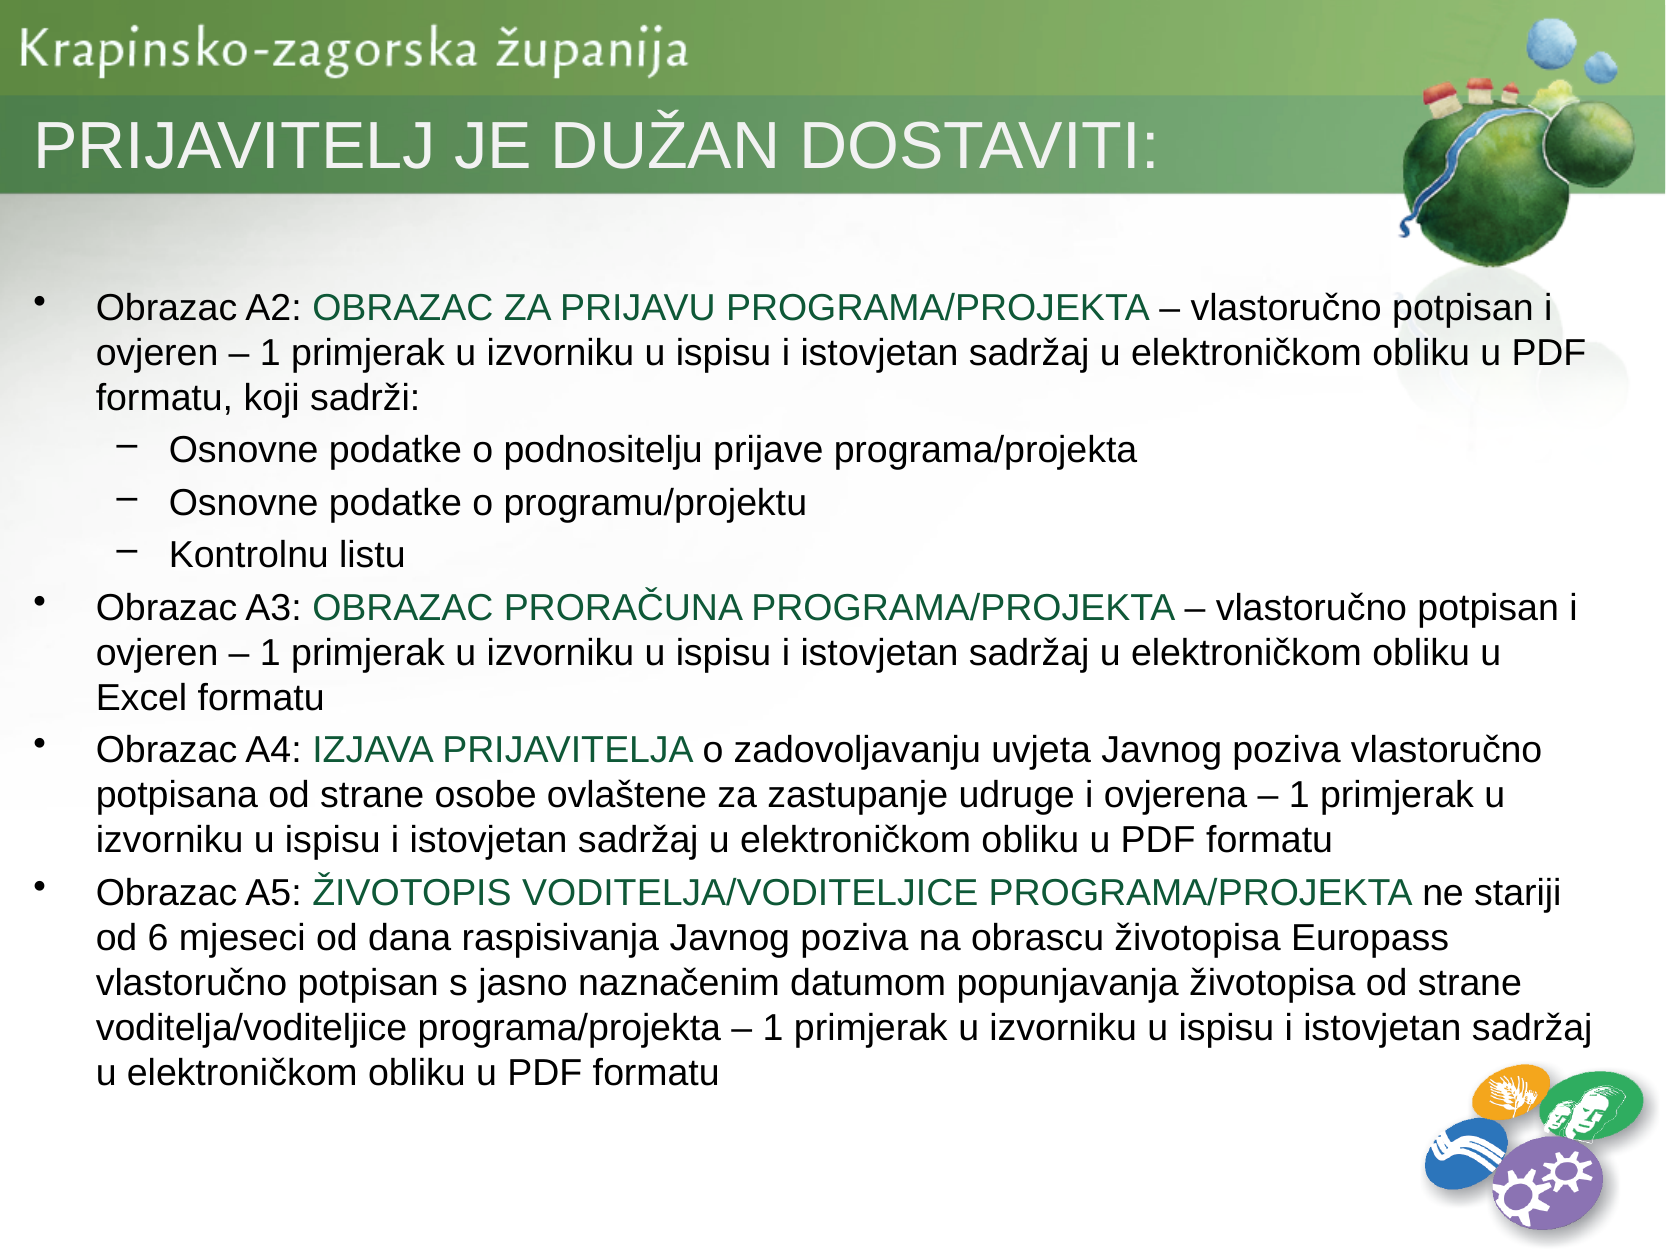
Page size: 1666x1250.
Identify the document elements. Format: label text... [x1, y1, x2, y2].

list PRIJAVITELJ JE DUŽAN DOSTAVITI: Obrazac A2: OBRAZAC ZA PRIJAVU PROGRAMA/PROJEKTA – vlastoručno potpisan i ovjeren – 1 primjerak u izvorniku u ispisu i istovjetan sadržaj u elektroničkom obliku u PDF formatu, koji sadrži: Osnovne podatke o podnositelju prijave programa/projekta Osnovne podatke o programu/projektu Kontrolnu listu Obrazac A3: OBRAZAC PRORAČUNA PROGRAMA/PROJEKTA – vlastoručno potpisan i ovjeren – 1 primjerak u izvorniku u ispisu i istovjetan sadržaj u elektroničkom obliku u Excel formatu Obrazac A4: IZJAVA PRIJAVITELJA o zadovoljavanju uvjeta Javnog poziva vlastoručno potpisana od strane osobe ovlaštene za zastupanje udruge i ovjerena – 1 primjerak u izvorniku u ispisu i istovjetan sadržaj u elektroničkom obliku u PDF formatu Obrazac A5: ŽIVOTOPIS VODITELJA/VODITELJICE PROGRAMA/PROJEKTA ne stariji od 6 mjeseci od dana raspisivanja Javnog poziva na obrascu životopisa Europass vlastoručno potpisan s jasno naznačenim datumom popunjavanja životopisa od strane voditelja/voditeljice programa/projekta – 1 primjerak u izvorniku u ispisu i istovjetan sadržaj u elektroničkom obliku u PDF formatu [16, 93, 1620, 1220]
picture [0, 0, 1666, 1250]
